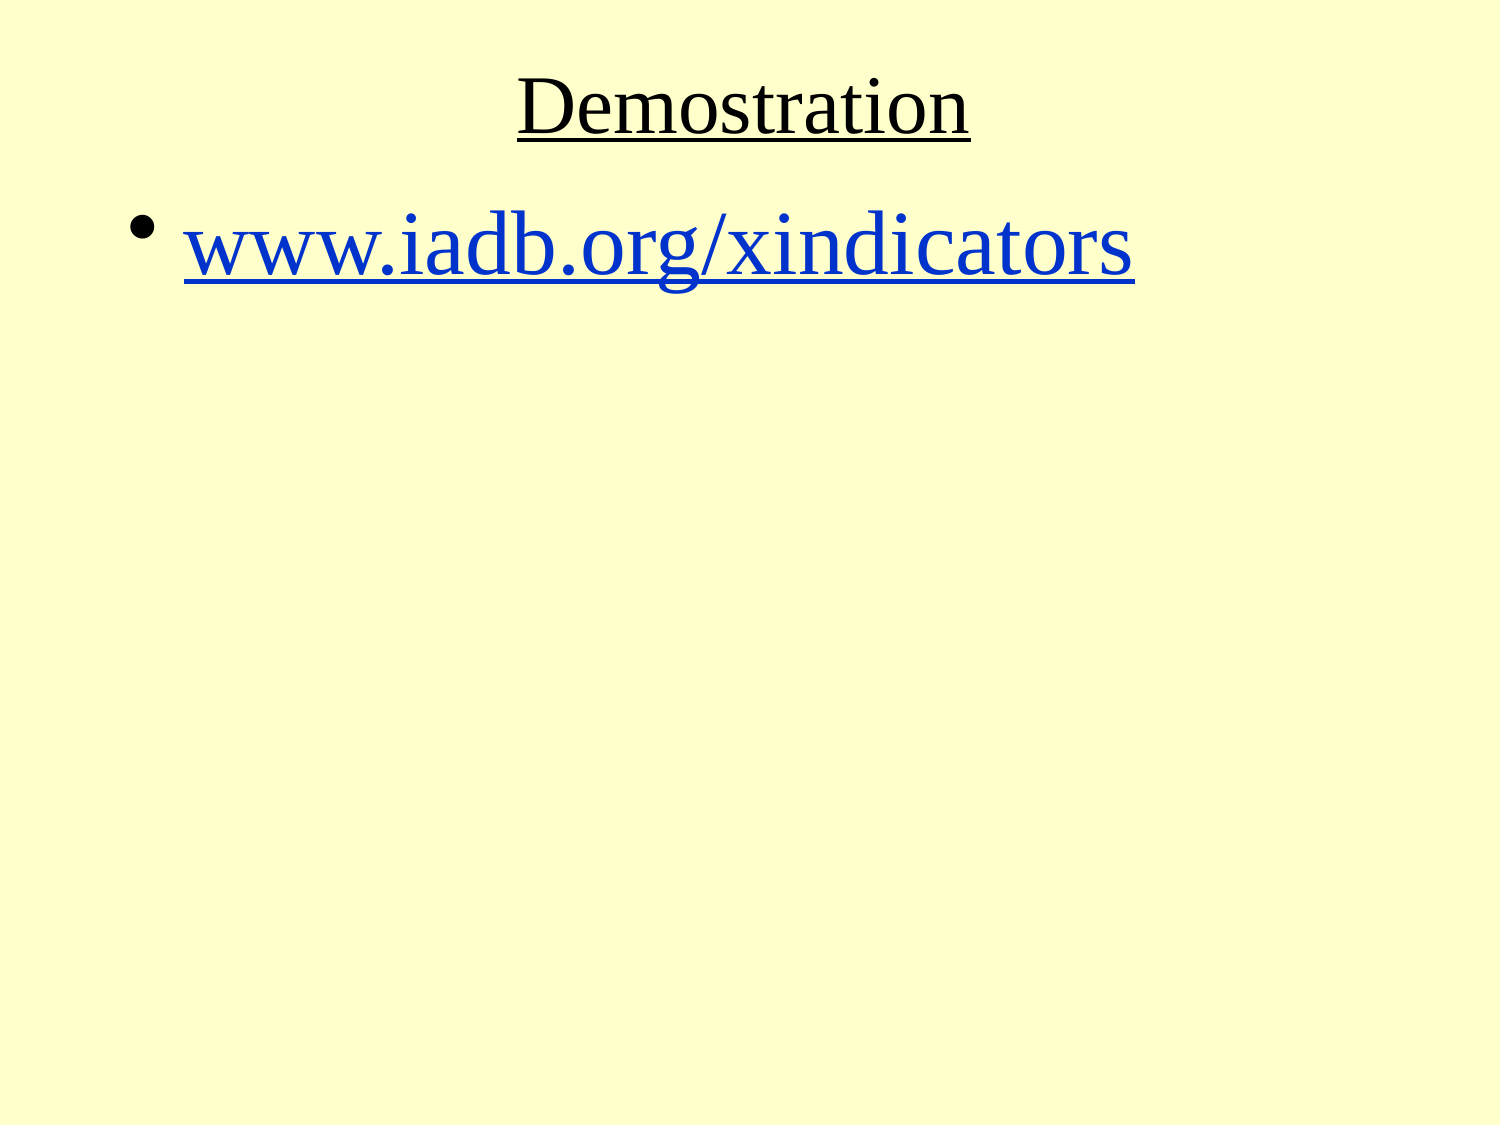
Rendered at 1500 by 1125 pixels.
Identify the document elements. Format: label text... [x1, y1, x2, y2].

title Demostration [112, 49, 1376, 151]
list www.iadb.org/xindicators [112, 174, 1388, 1026]
